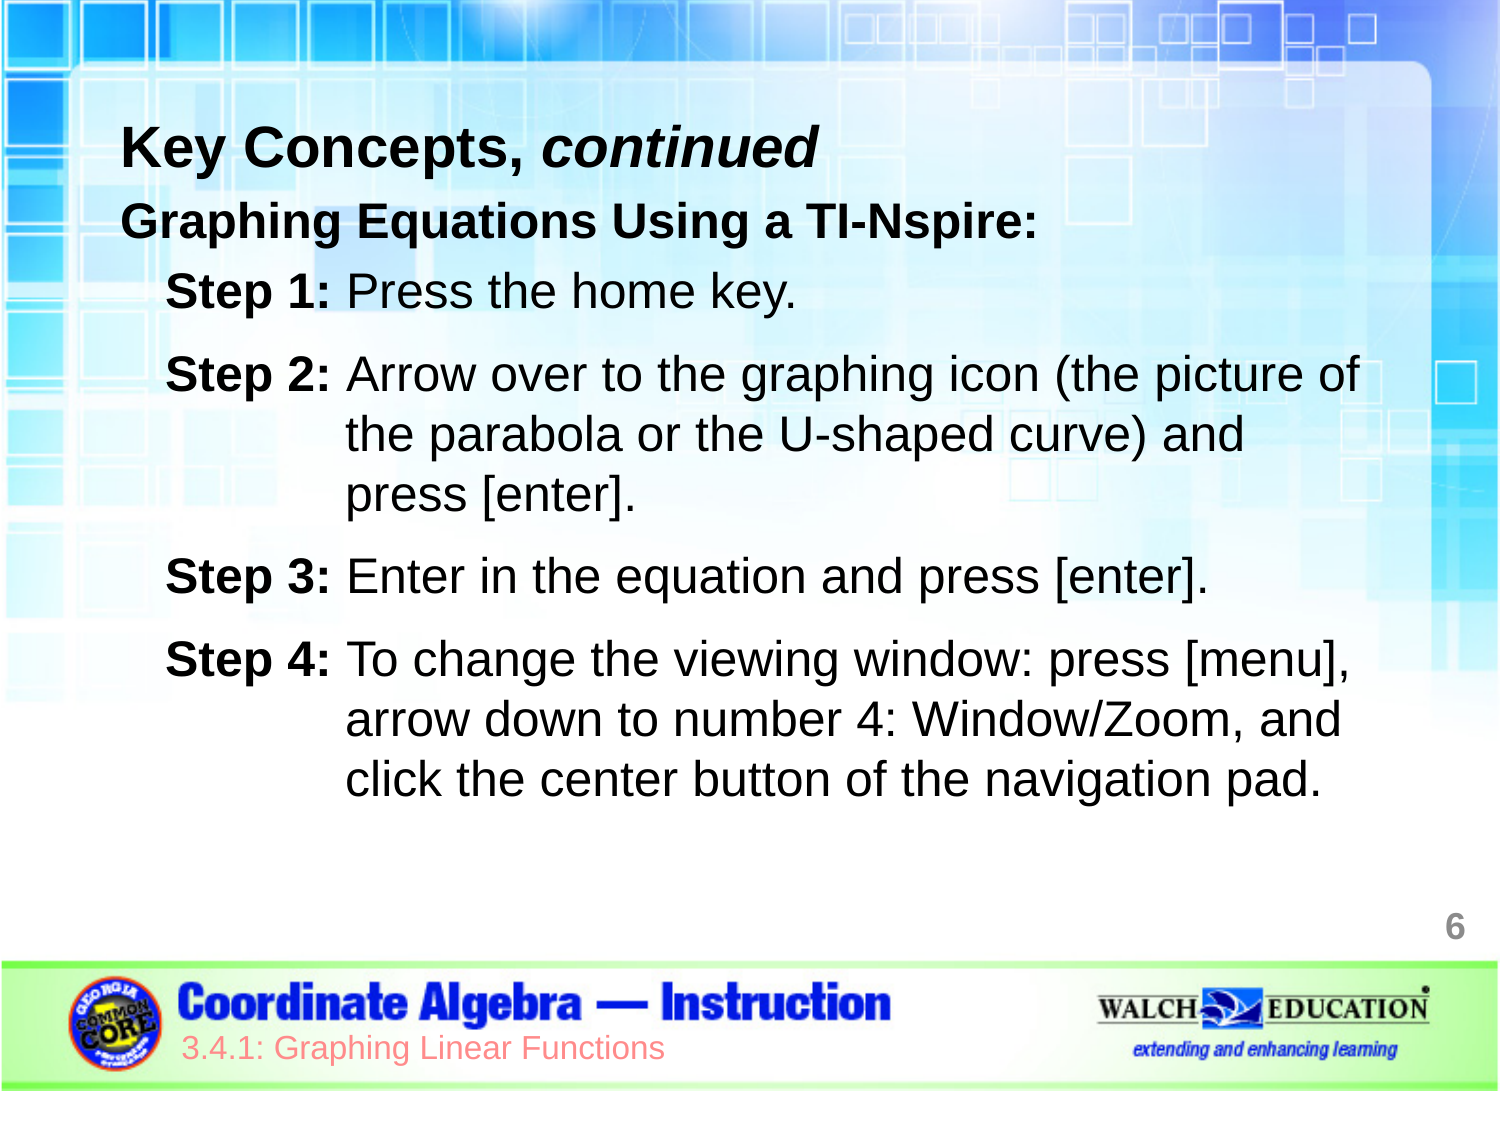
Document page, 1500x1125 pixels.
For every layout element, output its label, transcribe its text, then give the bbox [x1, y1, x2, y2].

footer 3.4.1: Graphing Linear Functions [166, 1024, 1080, 1069]
subtitle Key Concepts, continued Graphing Equations Using a TI-Nspire: Step 1: Press the home key. Step 2: Arrow over to the graphing icon (the picture of the parabola or the U-shaped curve) and press [enter]. Step 3: Enter in the equation and press [enter]. Step 4: To change the viewing window: press [menu], arrow down to number 4: Window/Zoom, and click the center button of the navigation pad. [105, 101, 1394, 922]
slide_number 6 [1361, 901, 1481, 949]
picture [1, 0, 1500, 1091]
